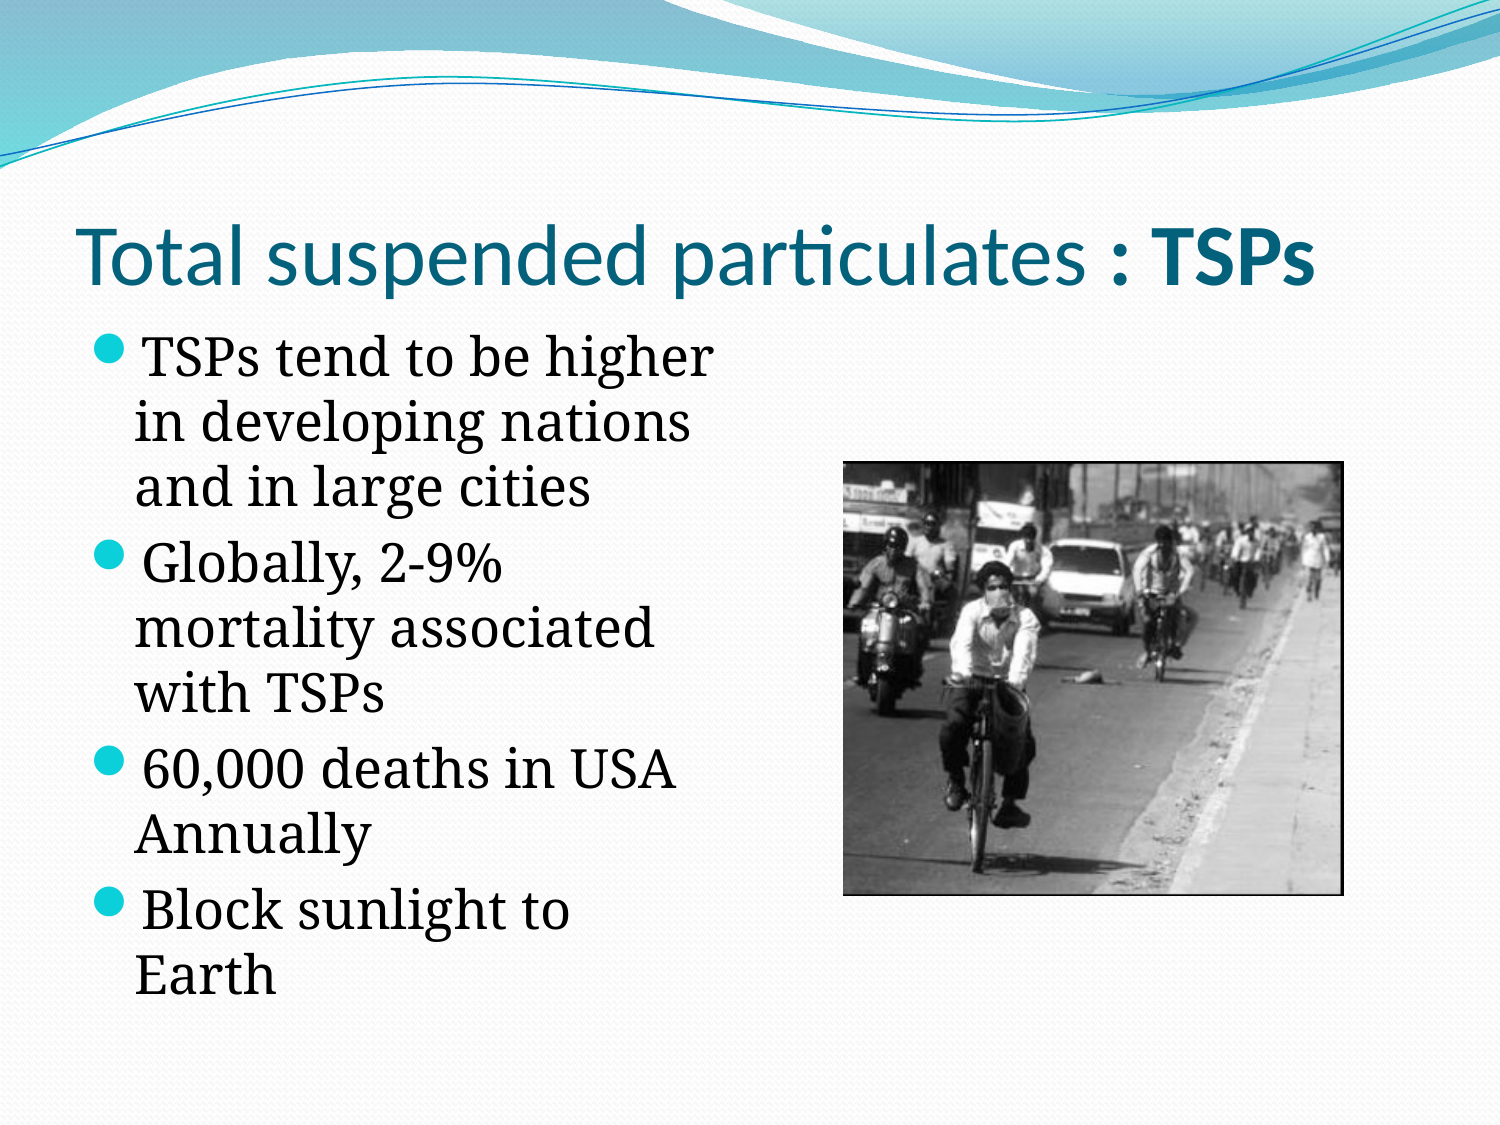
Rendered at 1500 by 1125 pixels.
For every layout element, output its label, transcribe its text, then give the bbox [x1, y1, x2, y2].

title Total suspended particulates : TSPs [75, 115, 1425, 303]
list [843, 461, 1345, 897]
list TSPs tend to be higher in developing nations and in large cities Globally, 2-9% mortality associated with TSPs 60,000 deaths in USA Annually Block sunlight to Earth [75, 314, 738, 1043]
